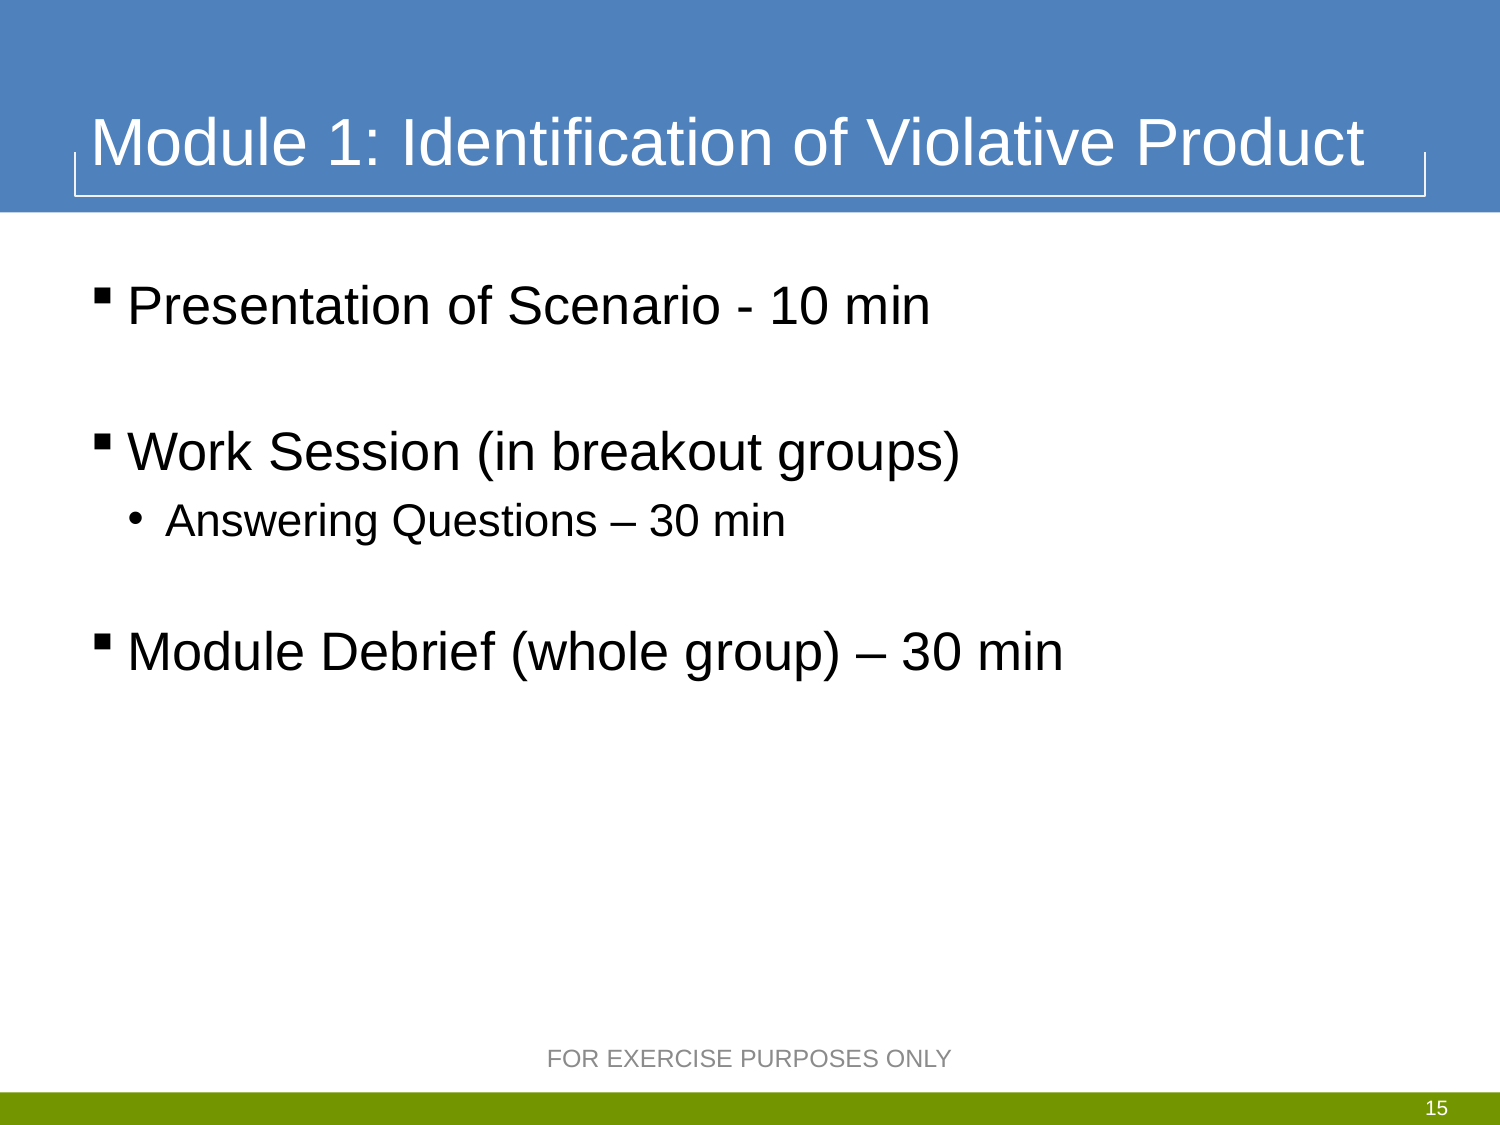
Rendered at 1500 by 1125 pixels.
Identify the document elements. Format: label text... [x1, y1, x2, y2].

title Module 1: Identification of Violative Product [74, 44, 1426, 233]
list Presentation of Scenario - 10 min Work Session (in breakout groups) Answering Questions – 30 min Module Debrief (whole group) – 30 min [74, 262, 1426, 1006]
footer FOR EXERCISE PURPOSES ONLY [512, 1042, 988, 1103]
